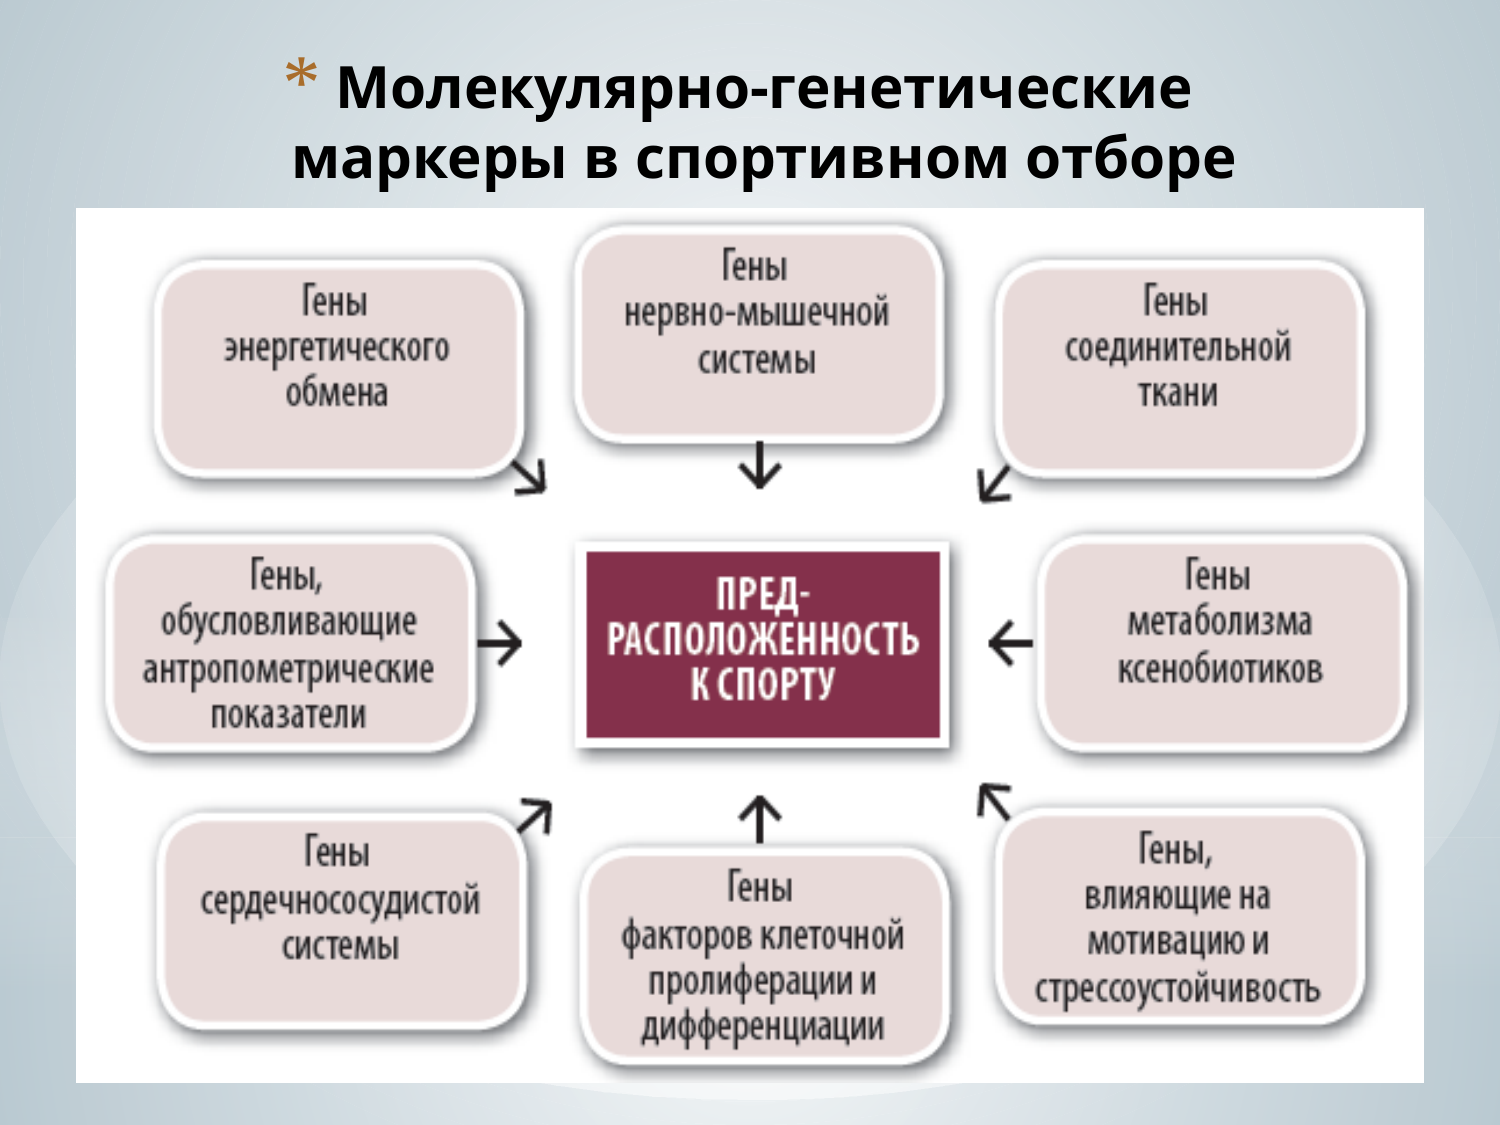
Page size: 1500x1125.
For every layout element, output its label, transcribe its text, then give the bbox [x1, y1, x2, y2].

picture [76, 207, 1424, 1083]
title Молекулярно-генетические маркеры в спортивном отборе [135, 42, 1341, 205]
